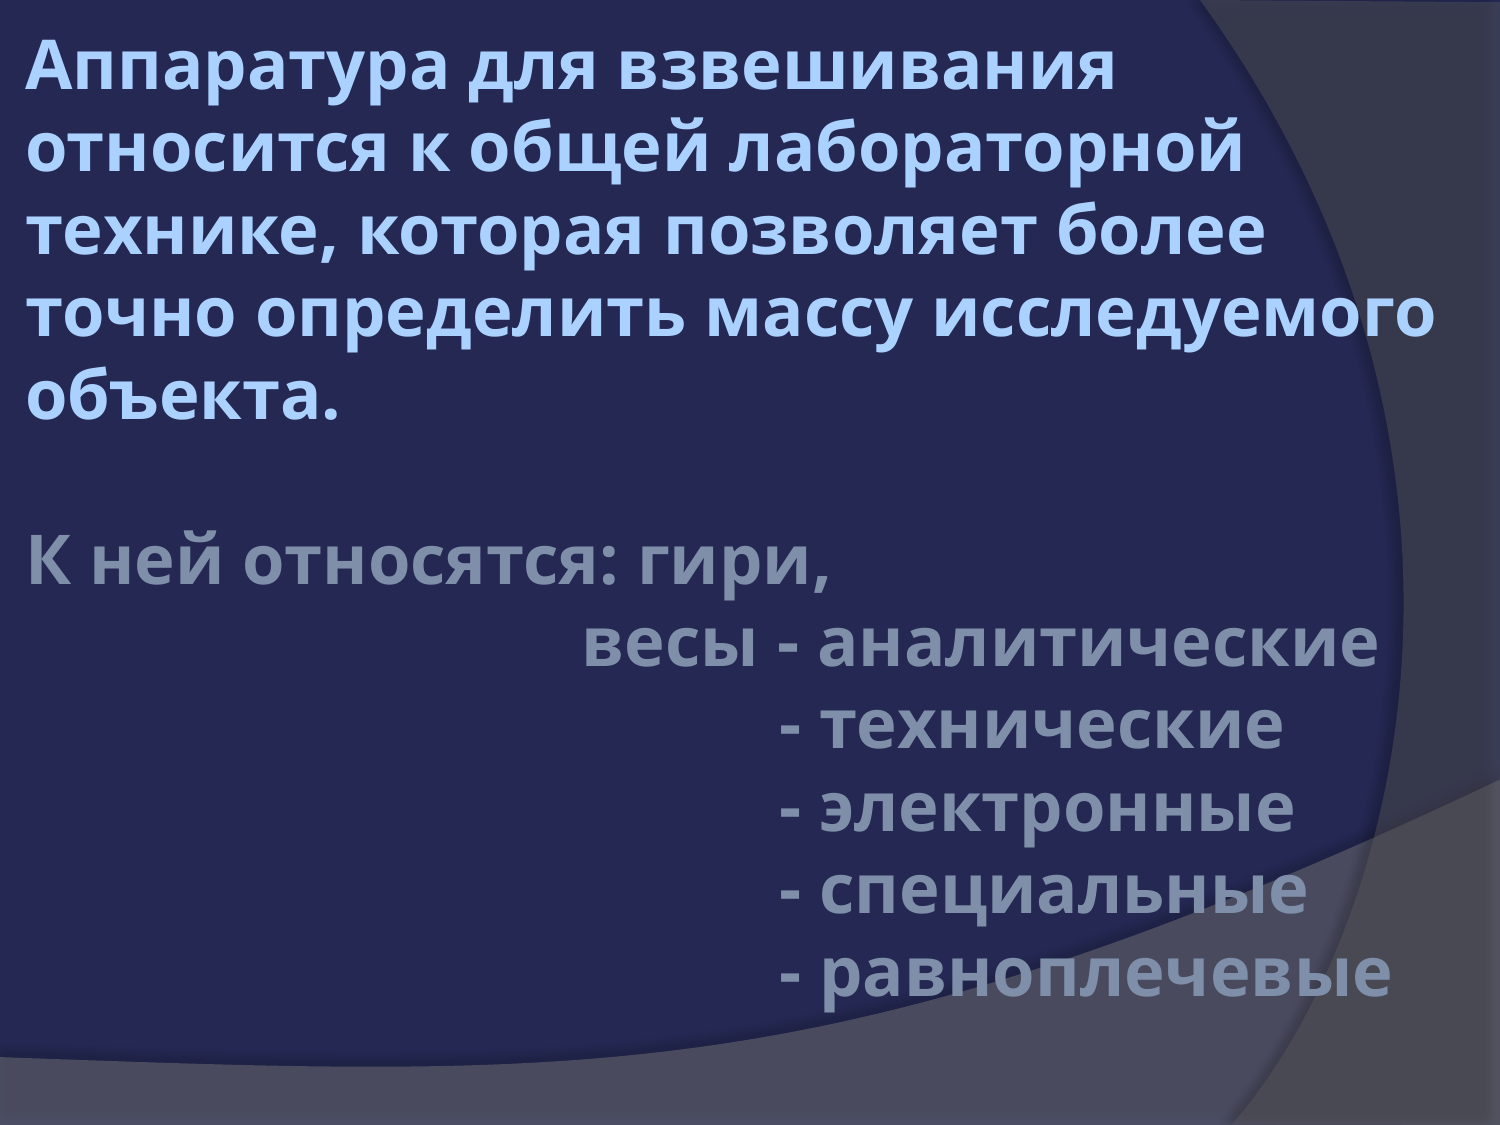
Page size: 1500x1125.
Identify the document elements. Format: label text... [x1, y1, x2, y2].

title Аппаратура для взвешивания относится к общей лабораторной технике, которая позволяет более точно определить массу исследуемого объекта. К ней относятся: гири, весы - аналитические - технические - электронные - специальные - равноплечевые [17, 42, 1483, 1071]
